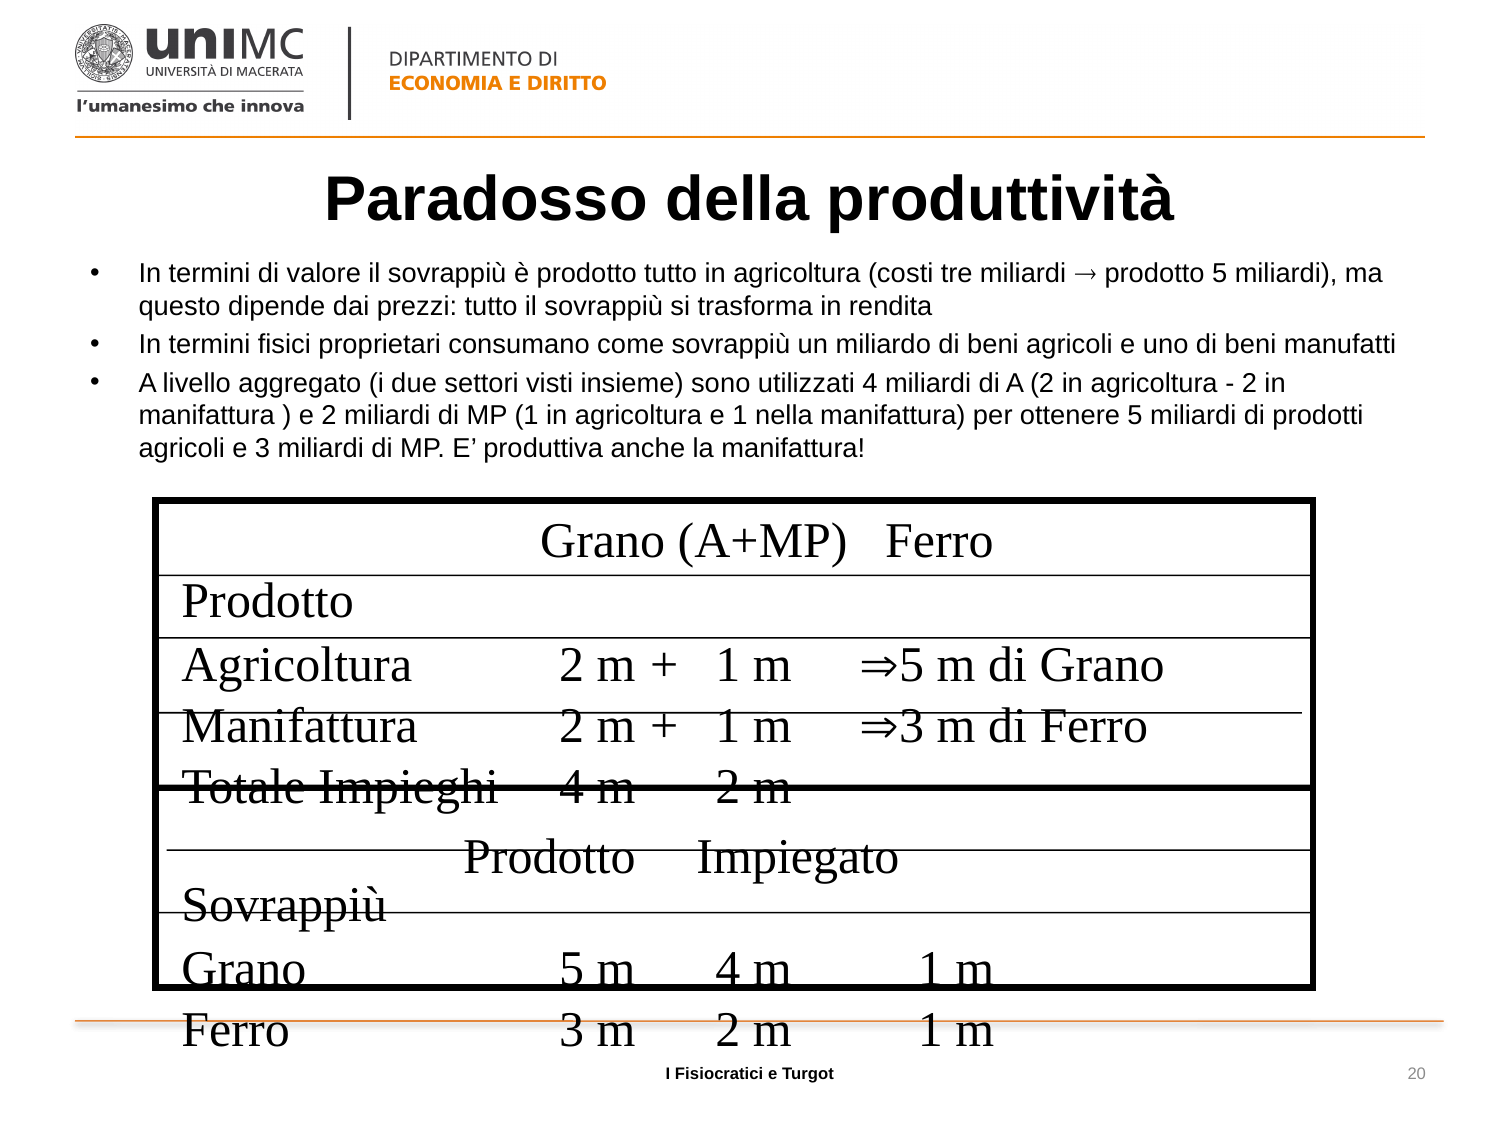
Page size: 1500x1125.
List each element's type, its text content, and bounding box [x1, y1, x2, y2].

list In termini di valore il sovrappiù è prodotto tutto in agricoltura (costi tre miliardi  prodotto 5 miliardi), ma questo dipende dai prezzi: tutto il sovrappiù si trasforma in rendita In termini fisici proprietari consumano come sovrappiù un miliardo di beni agricoli e uno di beni manufatti A livello aggregato (i due settori visti insieme) sono utilizzati 4 miliardi di A (2 in agricoltura - 2 in manifattura ) e 2 miliardi di MP (1 in agricoltura e 1 nella manifattura) per ottenere 5 miliardi di prodotti agricoli e 3 miliardi di MP. E’ produttiva anche la manifattura! [75, 247, 1425, 506]
picture [75, 24, 1425, 138]
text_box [155, 500, 1314, 989]
slide_number 20 [1091, 1042, 1442, 1103]
title Paradosso della produttività [75, 149, 1425, 241]
footer I Fisiocratici e Turgot [512, 1042, 988, 1103]
